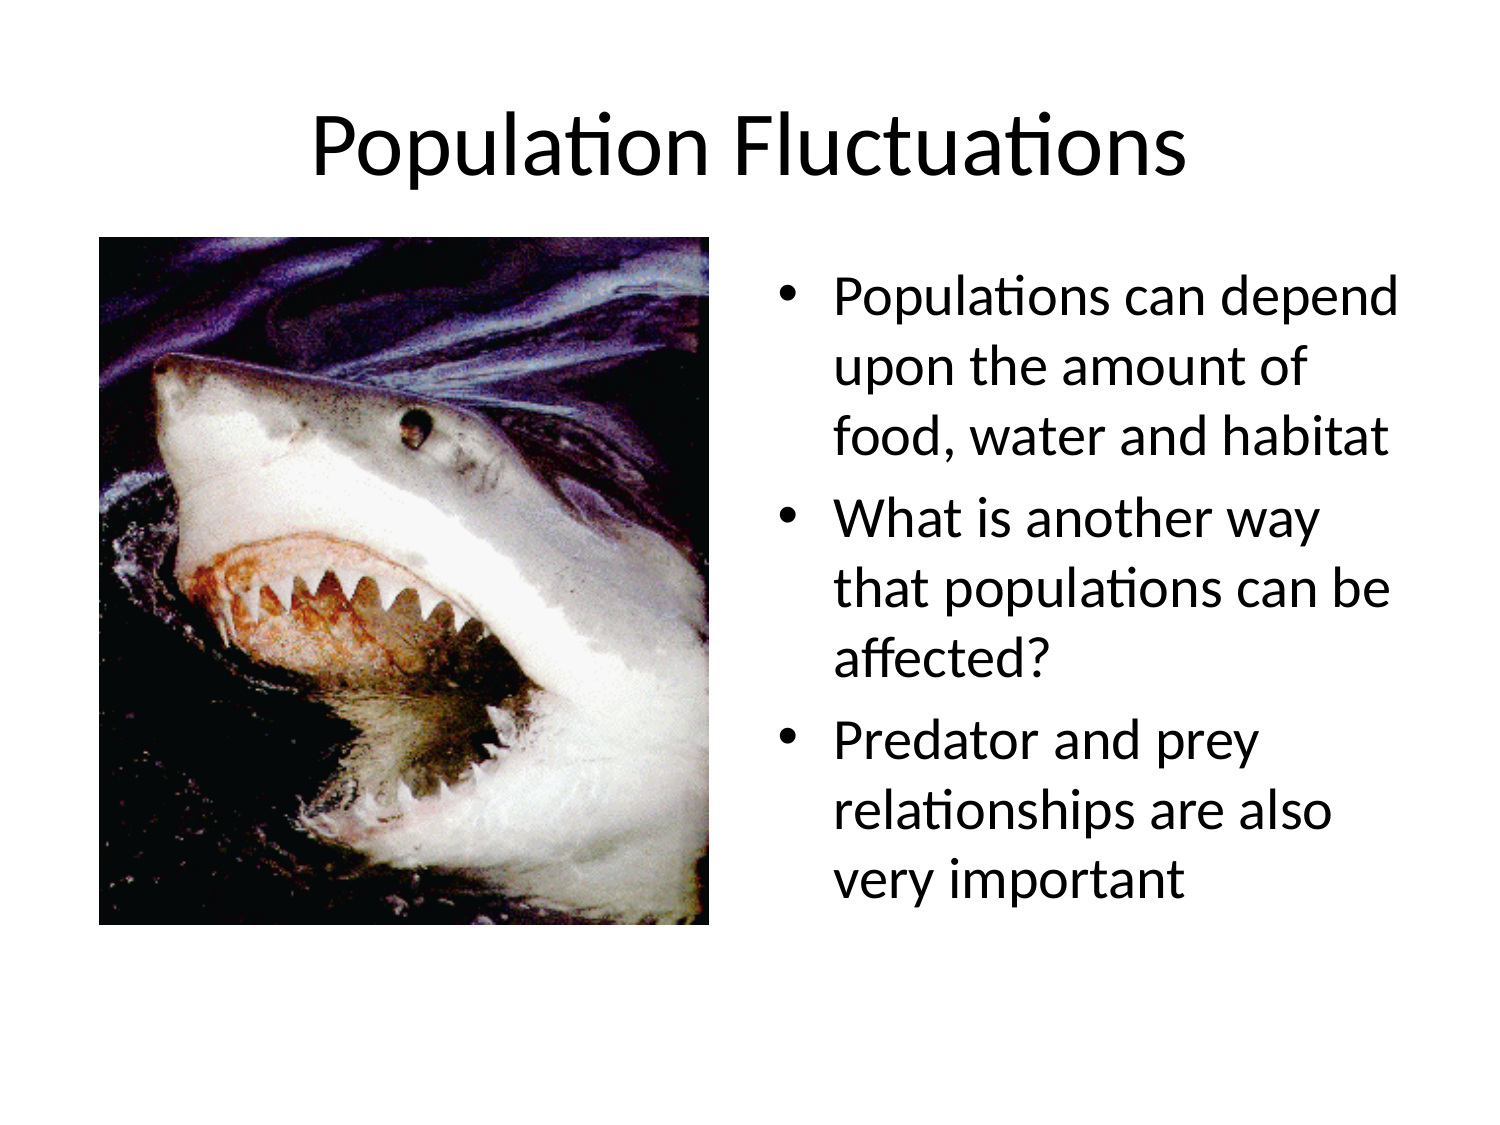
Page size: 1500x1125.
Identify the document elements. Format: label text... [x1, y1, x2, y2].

title Population Fluctuations [75, 45, 1425, 233]
picture [99, 237, 710, 926]
list Populations can depend upon the amount of food, water and habitat What is another way that populations can be affected? Predator and prey relationships are also very important [762, 249, 1425, 993]
